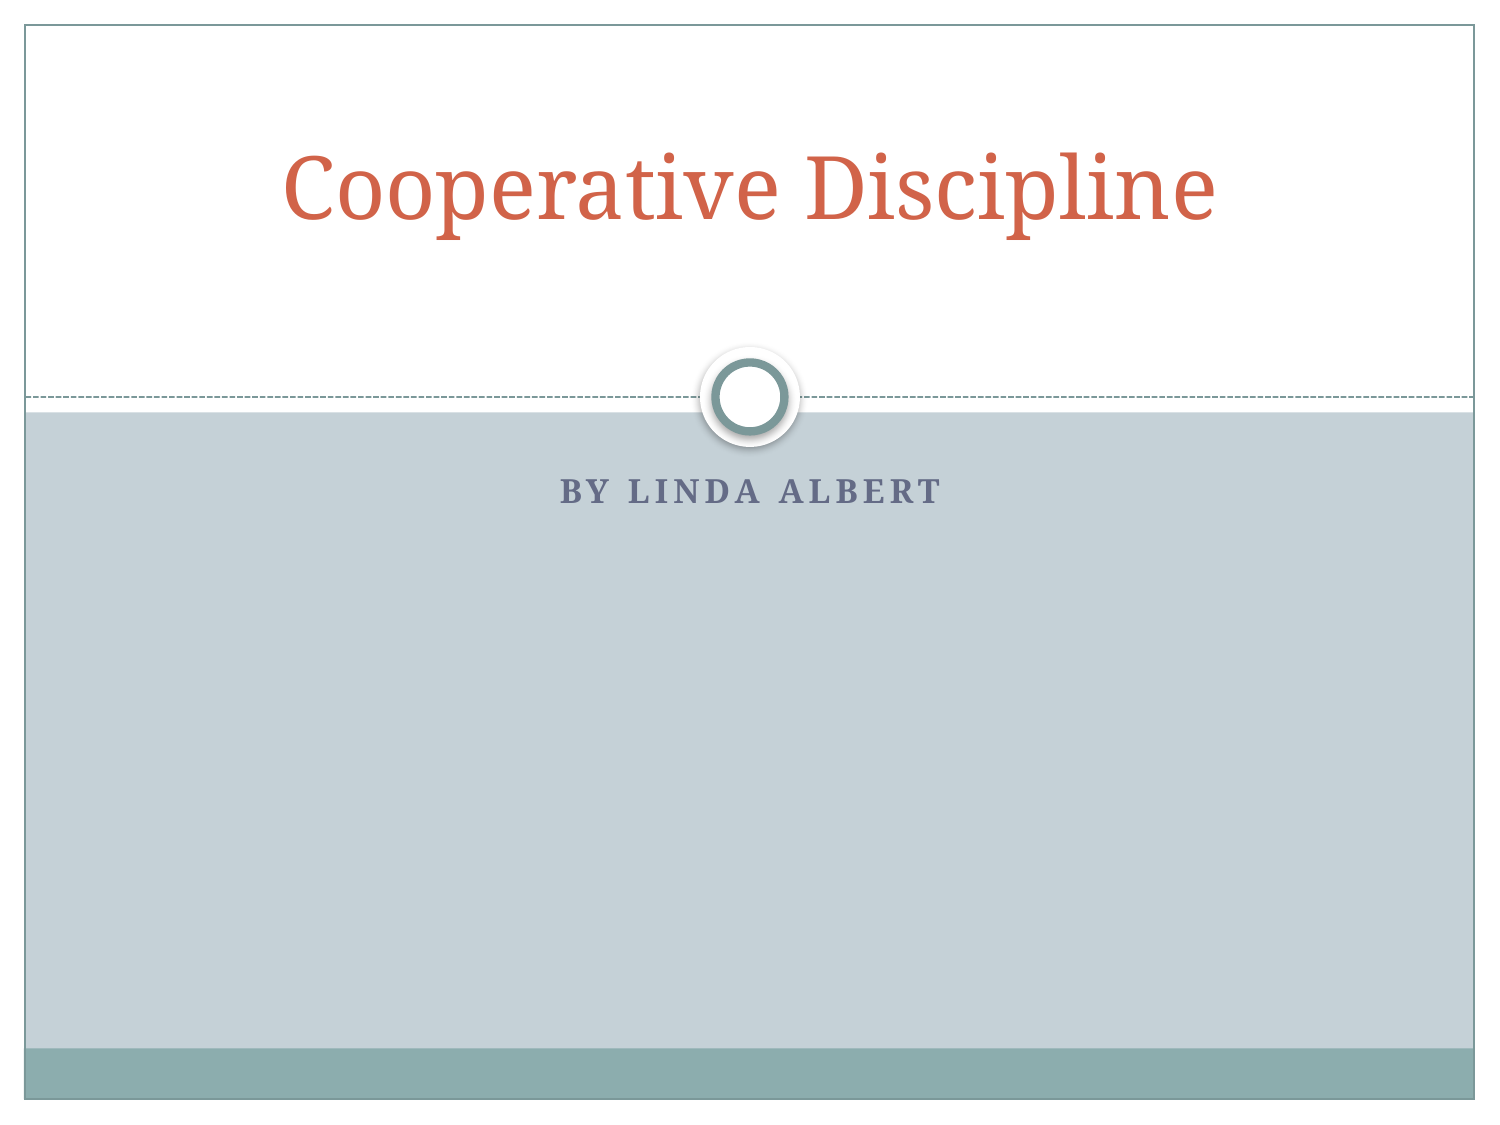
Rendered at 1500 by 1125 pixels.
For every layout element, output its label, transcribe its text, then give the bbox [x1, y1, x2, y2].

title Cooperative Discipline [112, 62, 1388, 350]
subtitle By Linda Albert [225, 462, 1275, 750]
